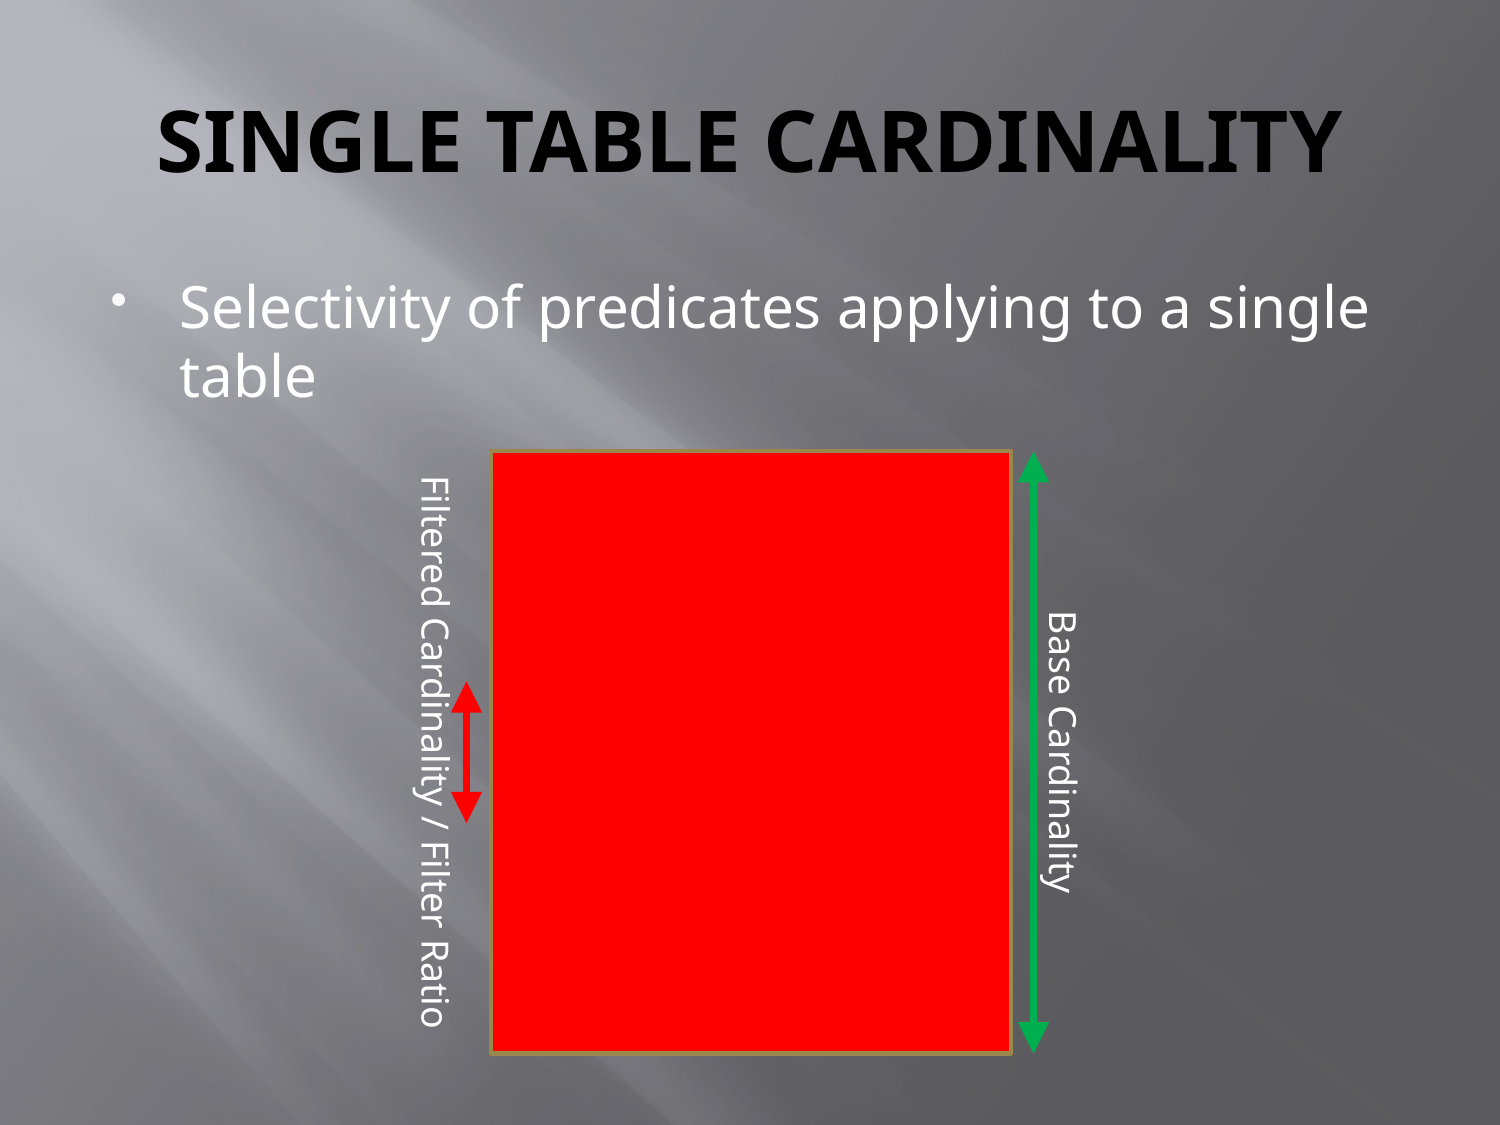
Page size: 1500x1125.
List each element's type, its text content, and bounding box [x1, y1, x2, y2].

title SINGLE TABLE CARDINALITY [75, 45, 1425, 233]
list Selectivity of predicates applying to a single table [75, 262, 1425, 1035]
text_box [489, 449, 1013, 1056]
text_box Base Cardinality [1034, 451, 1095, 1054]
text_box Filtered Cardinality / Filter Ratio [406, 451, 467, 1054]
